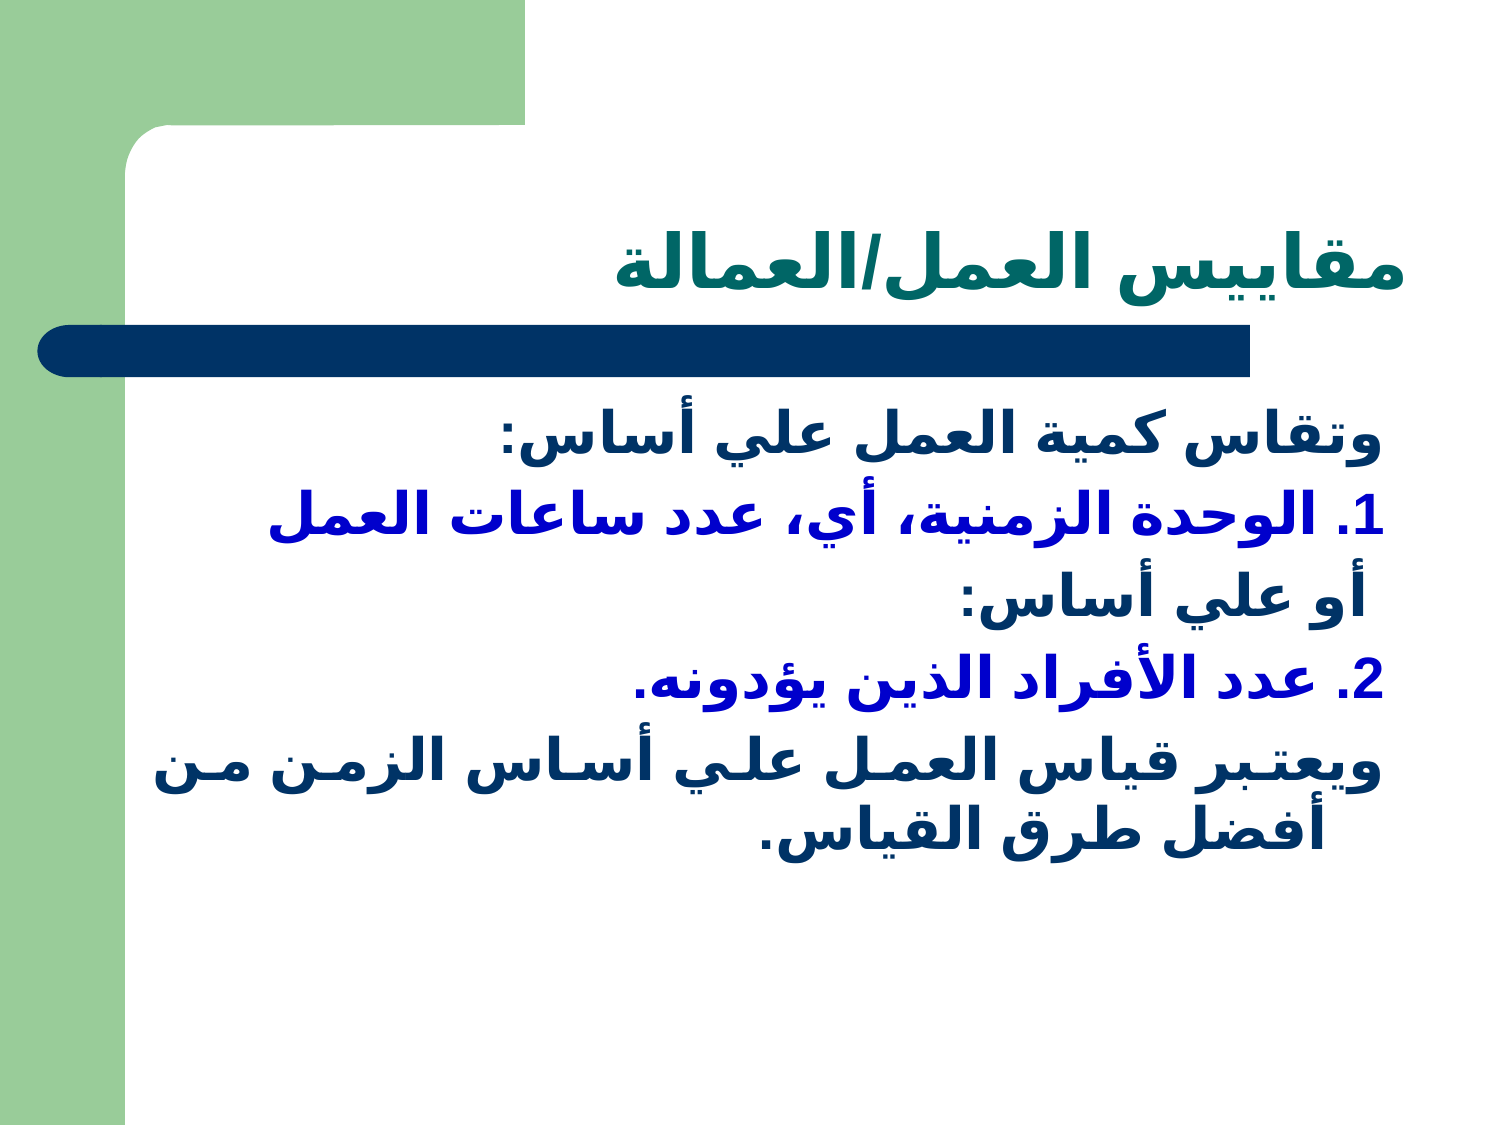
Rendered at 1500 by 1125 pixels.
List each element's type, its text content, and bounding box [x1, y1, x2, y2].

list وتقاس كمية العمل علي أساس: 1. الوحدة الزمنية، أي، عدد ساعات العمل أو علي أساس: 2. عدد الأفراد الذين يؤدونه. ويعتبر قياس العمل علي أساس الزمن من أفضل طرق القياس. [137, 387, 1400, 999]
title مقاييس العمل/العمالة [124, 124, 1426, 313]
